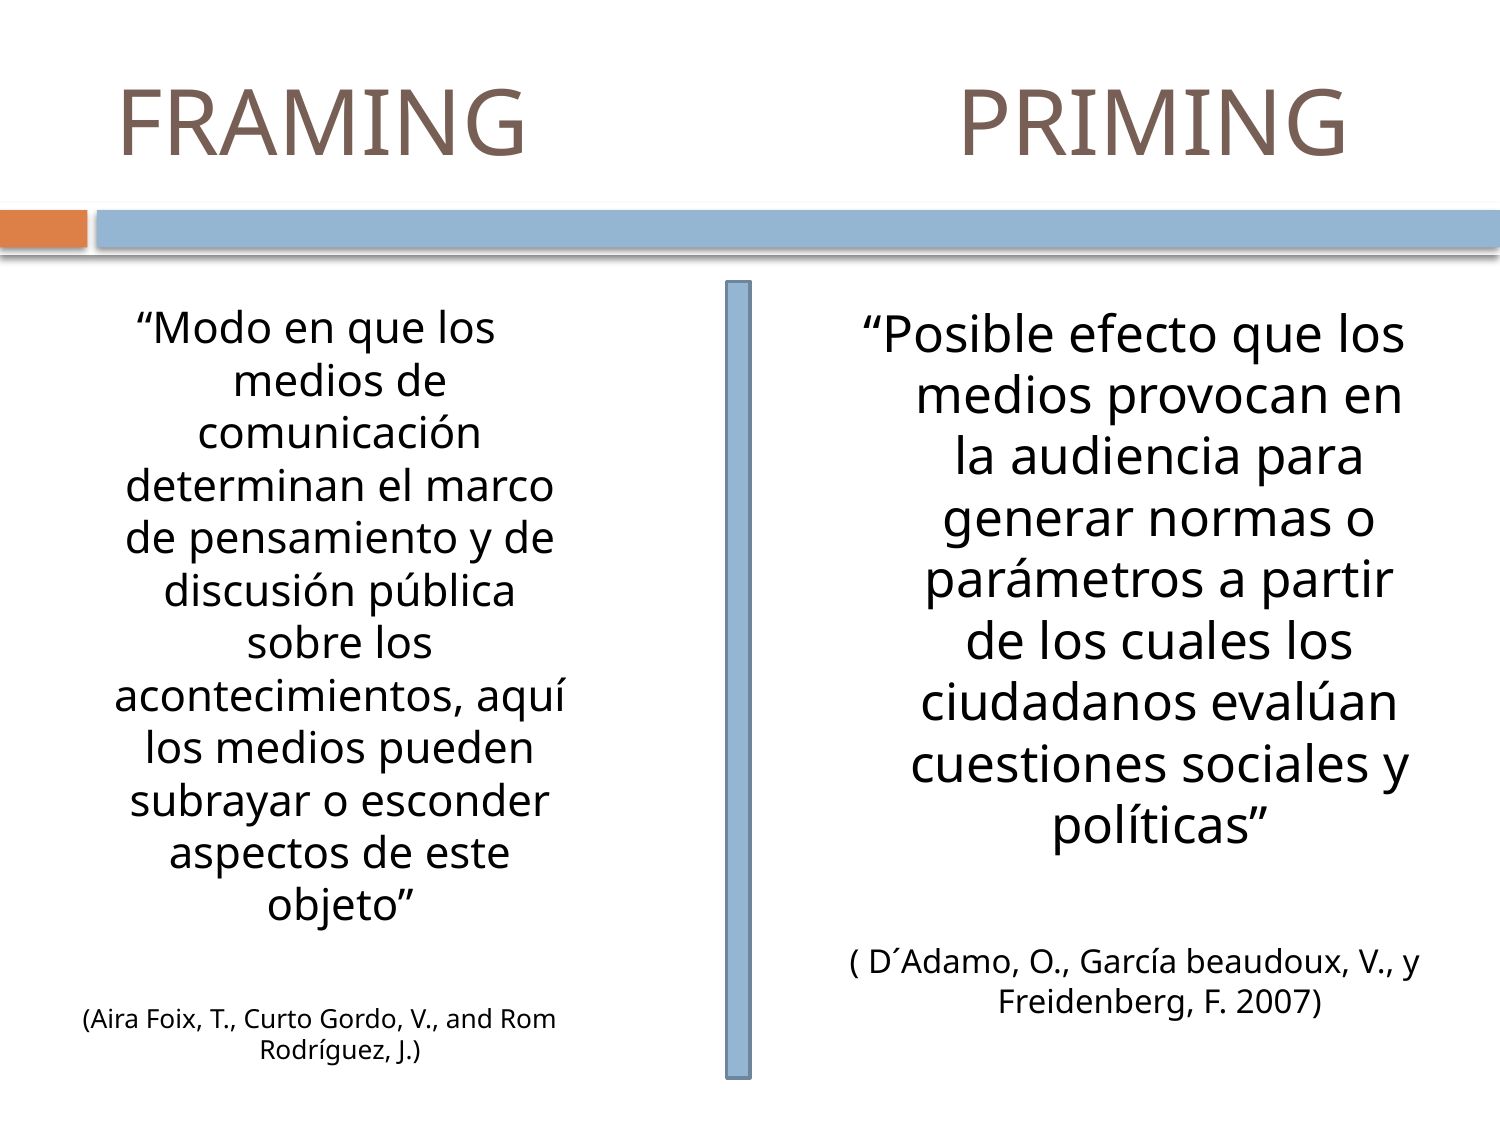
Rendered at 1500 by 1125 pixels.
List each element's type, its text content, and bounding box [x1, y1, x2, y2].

text_box “Posible efecto que los medios provocan en la audiencia para generar normas o parámetros a partir de los cuales los ciudadanos evalúan cuestiones sociales y políticas” ( D´Adamo, O., García beaudoux, V., y Freidenberg, F. 2007) [832, 293, 1438, 1032]
text_box [725, 280, 752, 1080]
list “Modo en que los medios de comunicación determinan el marco de pensamiento y de discusión pública sobre los acontecimientos, aquí los medios pueden subrayar o esconder aspectos de este objeto” (Aira Foix, T., Curto Gordo, V., and Rom Rodríguez, J.) [46, 292, 586, 1125]
title FRAMING PRIMING [100, 37, 1438, 200]
